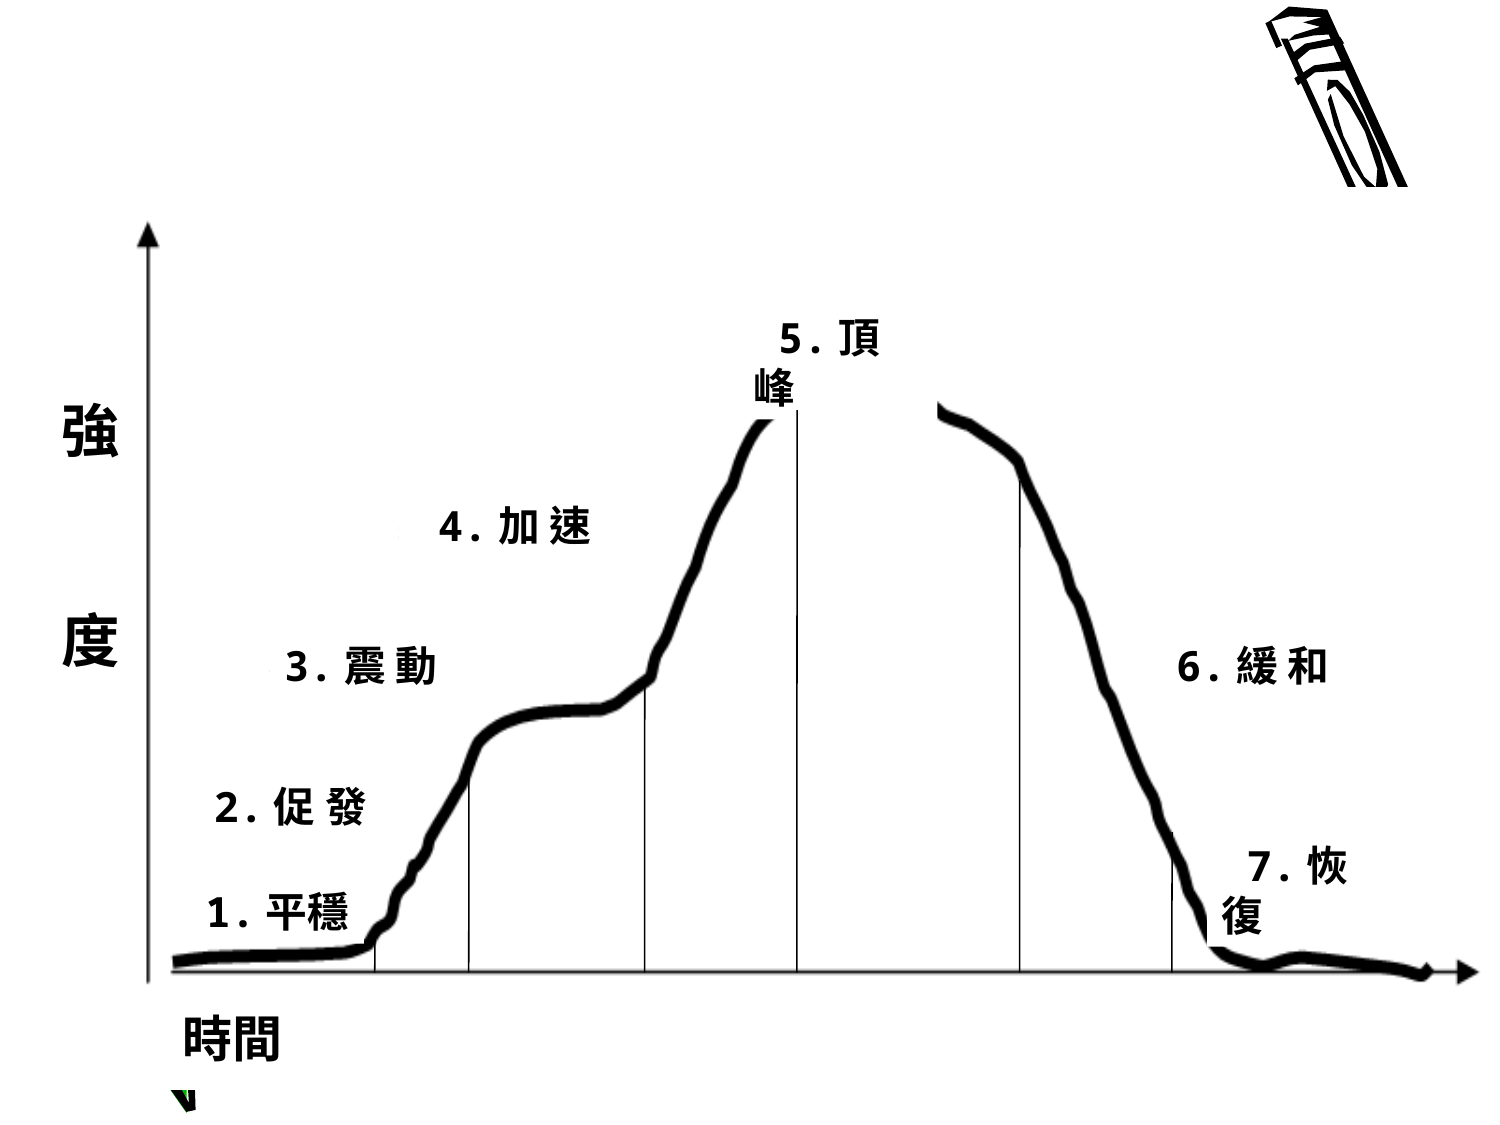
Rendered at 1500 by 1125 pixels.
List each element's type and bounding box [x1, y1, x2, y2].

picture [0, 187, 1500, 1091]
